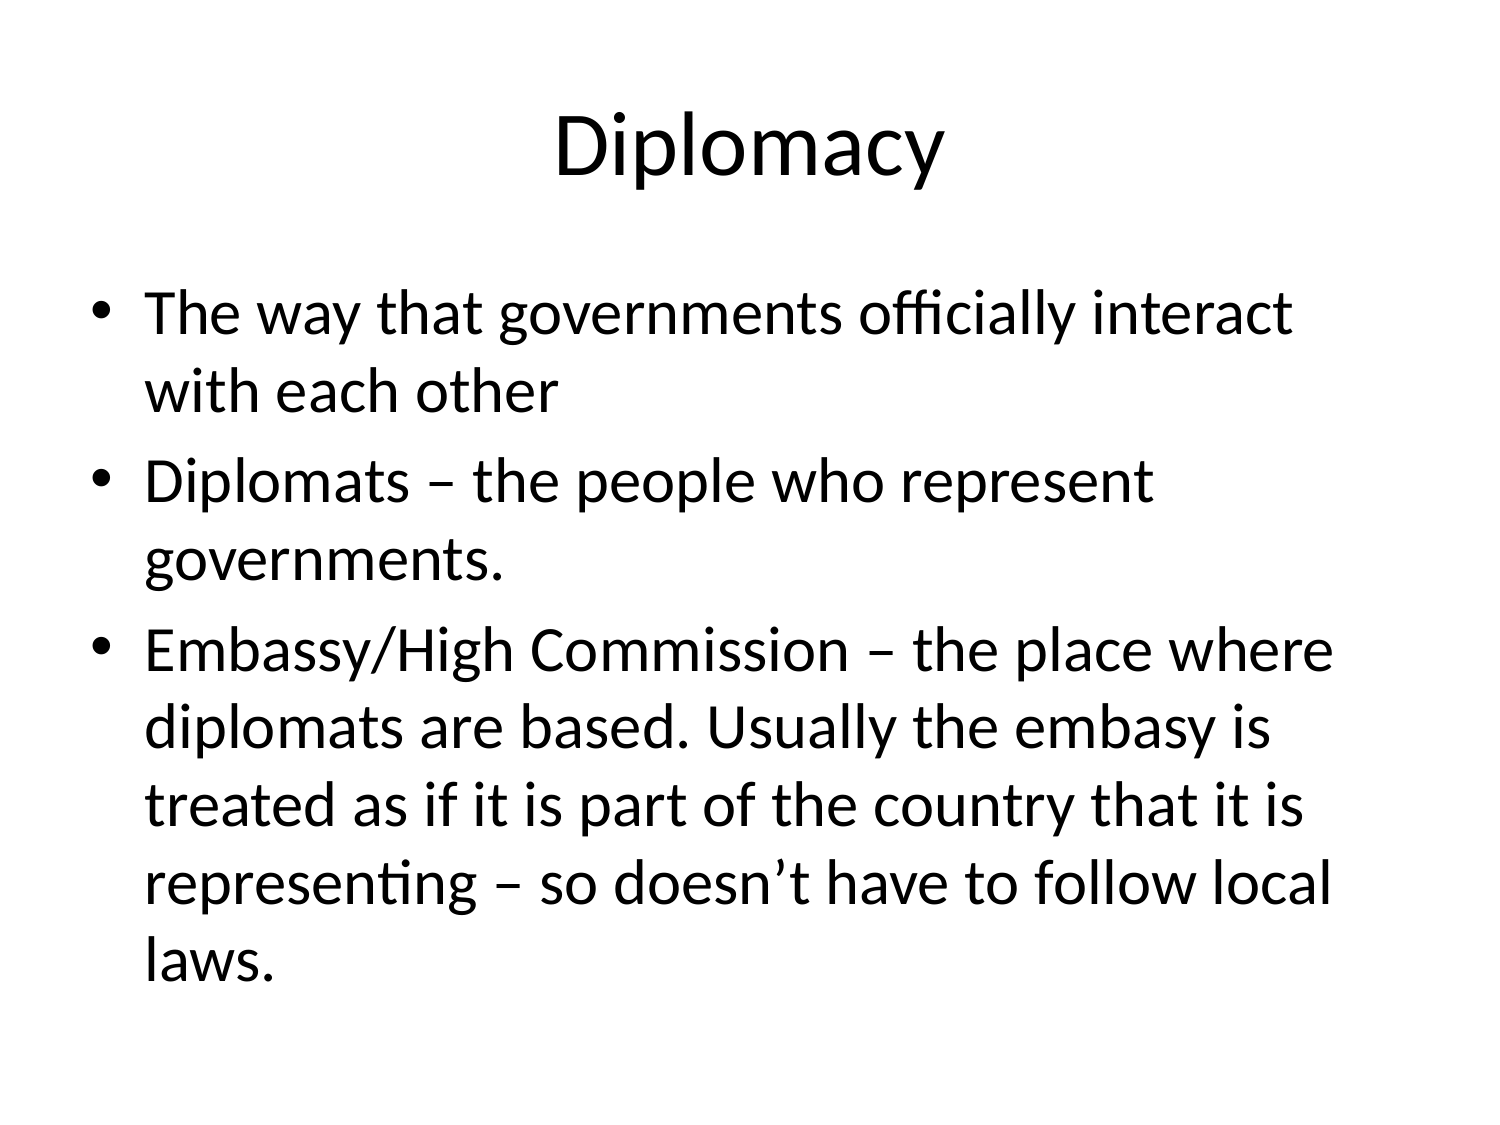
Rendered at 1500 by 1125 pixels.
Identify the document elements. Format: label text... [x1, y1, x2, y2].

title Diplomacy [75, 45, 1425, 233]
list The way that governments officially interact with each other Diplomats – the people who represent governments. Embassy/High Commission – the place where diplomats are based. Usually the embasy is treated as if it is part of the country that it is representing – so doesn’t have to follow local laws. [75, 262, 1425, 1005]
